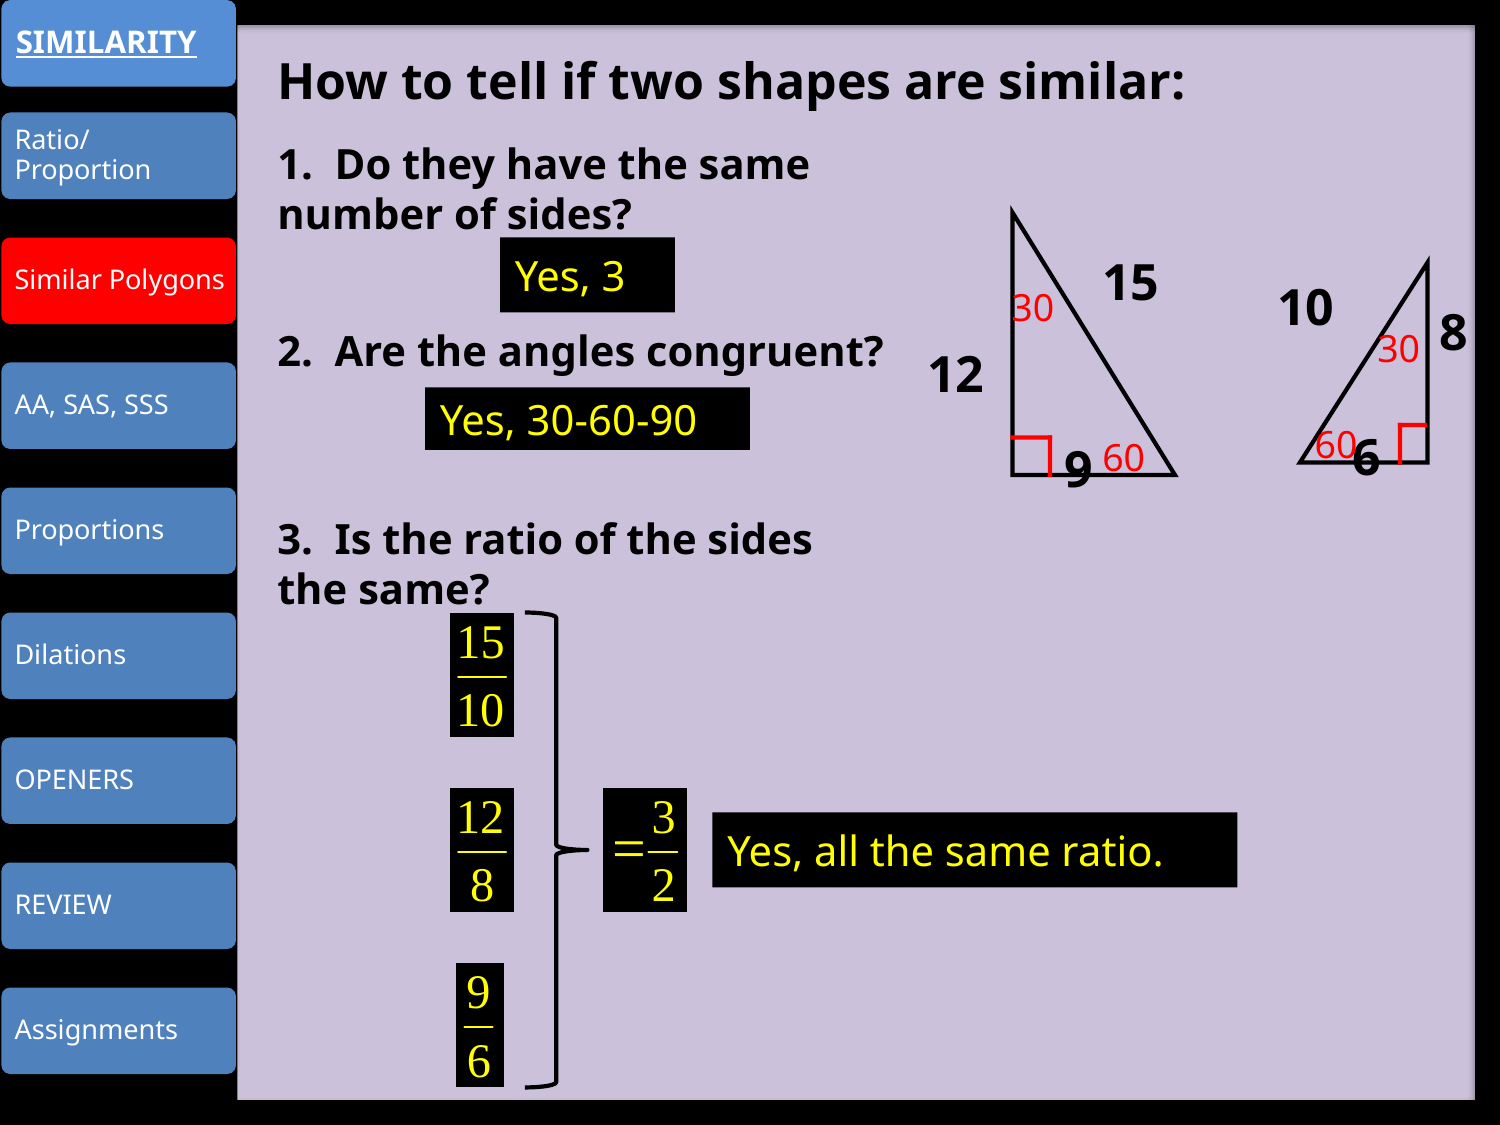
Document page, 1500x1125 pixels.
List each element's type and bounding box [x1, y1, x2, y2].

text_box [449, 612, 515, 738]
text_box [0, 0, 238, 1125]
text_box [449, 787, 515, 913]
text_box [455, 962, 505, 1088]
text_box [602, 787, 688, 913]
text_box [238, 0, 1500, 1125]
